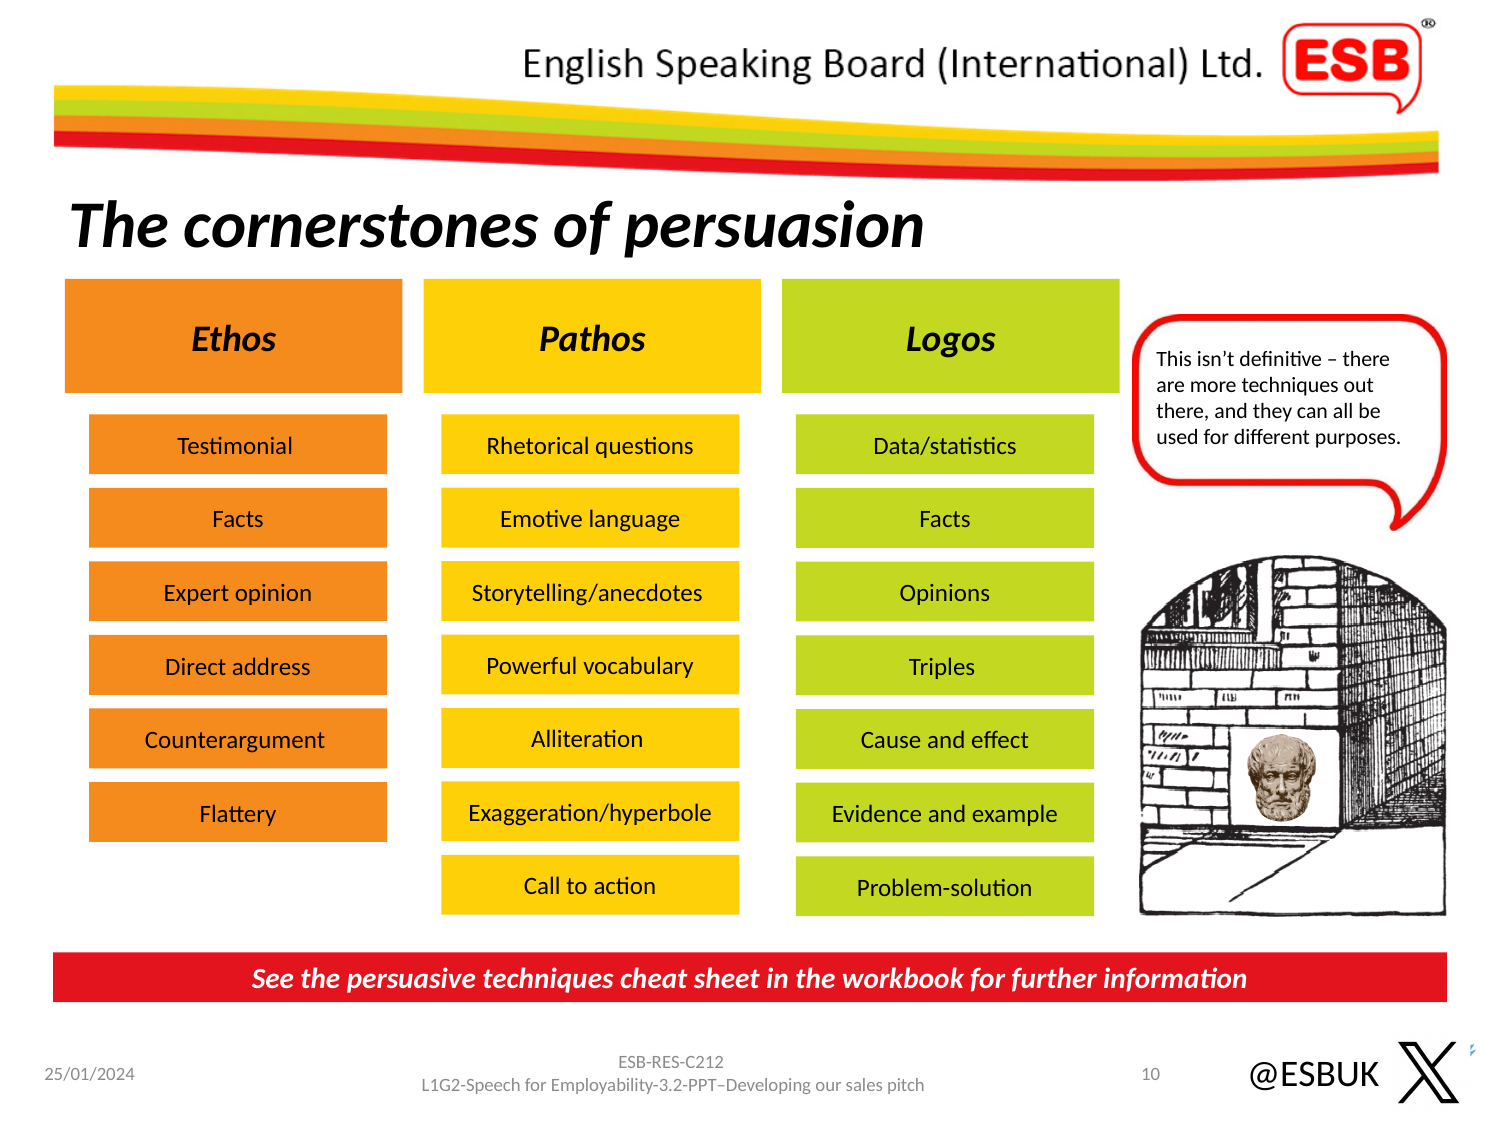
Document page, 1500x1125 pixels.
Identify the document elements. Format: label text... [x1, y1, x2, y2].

slide_number 10 [930, 1042, 1176, 1103]
text_box Facts [88, 487, 388, 549]
text_box Alliteration [440, 707, 740, 769]
text_box Rhetorical questions [440, 413, 740, 475]
text_box Powerful vocabulary [440, 634, 740, 695]
picture [1390, 1029, 1476, 1116]
text_box Storytelling/anecdotes [440, 560, 740, 622]
text_box Exaggeration/hyperbole [440, 780, 740, 842]
text_box Triples [795, 634, 1095, 696]
text_box Expert opinion [88, 560, 388, 622]
text_box Problem-solution [795, 855, 1095, 917]
text_box Evidence and example [795, 782, 1095, 844]
text_box Data/statistics [795, 413, 1095, 475]
text_box Testimonial [88, 413, 388, 475]
title The cornerstones of persuasion [53, 172, 1347, 279]
text_box Emotive language [440, 487, 740, 549]
text_box Flattery [88, 781, 388, 843]
text_box Cause and effect [795, 708, 1095, 770]
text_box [1121, 542, 1458, 935]
text_box Logos [781, 278, 1121, 394]
text_box Pathos [423, 278, 762, 394]
text_box Facts [795, 487, 1095, 549]
text_box Direct address [88, 634, 388, 696]
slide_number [29, 1042, 367, 1103]
text_box Opinions [795, 561, 1095, 623]
text_box Counterargument [88, 707, 388, 769]
text_box Call to action [440, 854, 740, 916]
picture [0, 0, 1500, 189]
text_box See the persuasive techniques cheat sheet in the workbook for further information [52, 951, 1448, 1003]
footer ESB-RES-C212 L1G2-Speech for Employability-3.2-PPT–Developing our sales pitch [395, 1042, 930, 1103]
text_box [1132, 314, 1447, 531]
text_box Ethos [64, 278, 403, 394]
